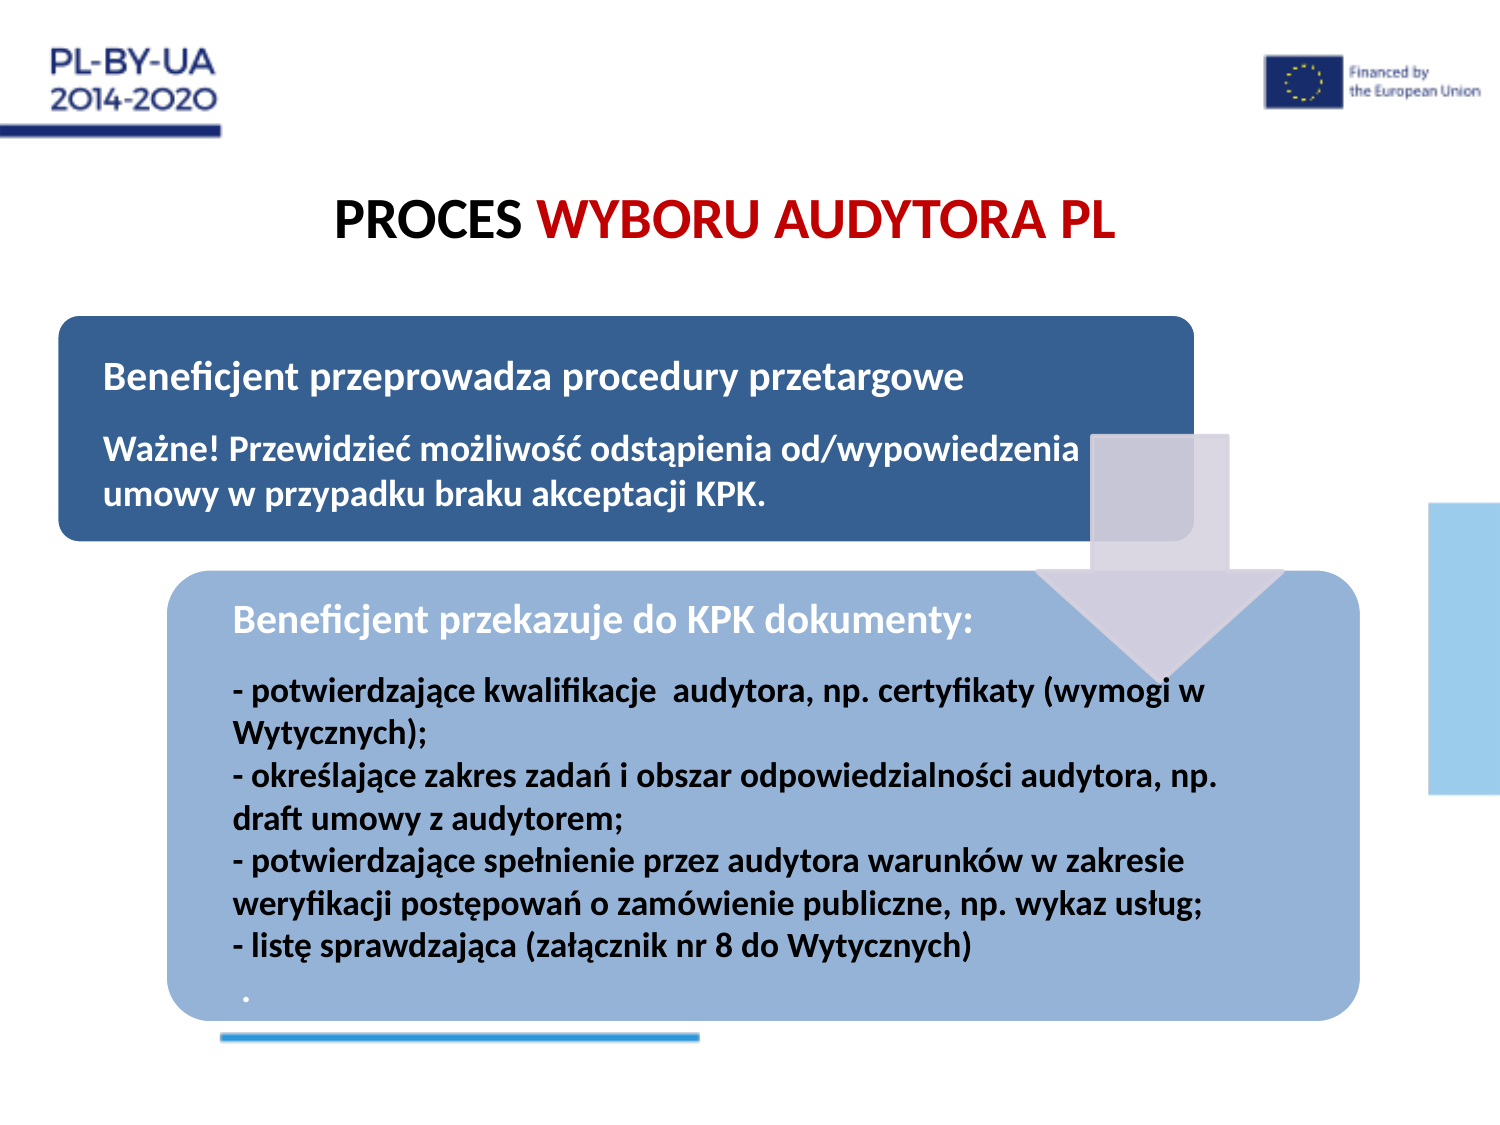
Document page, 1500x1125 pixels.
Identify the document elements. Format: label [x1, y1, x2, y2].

picture [0, 0, 1500, 1125]
text_box [70, 258, 1412, 1100]
